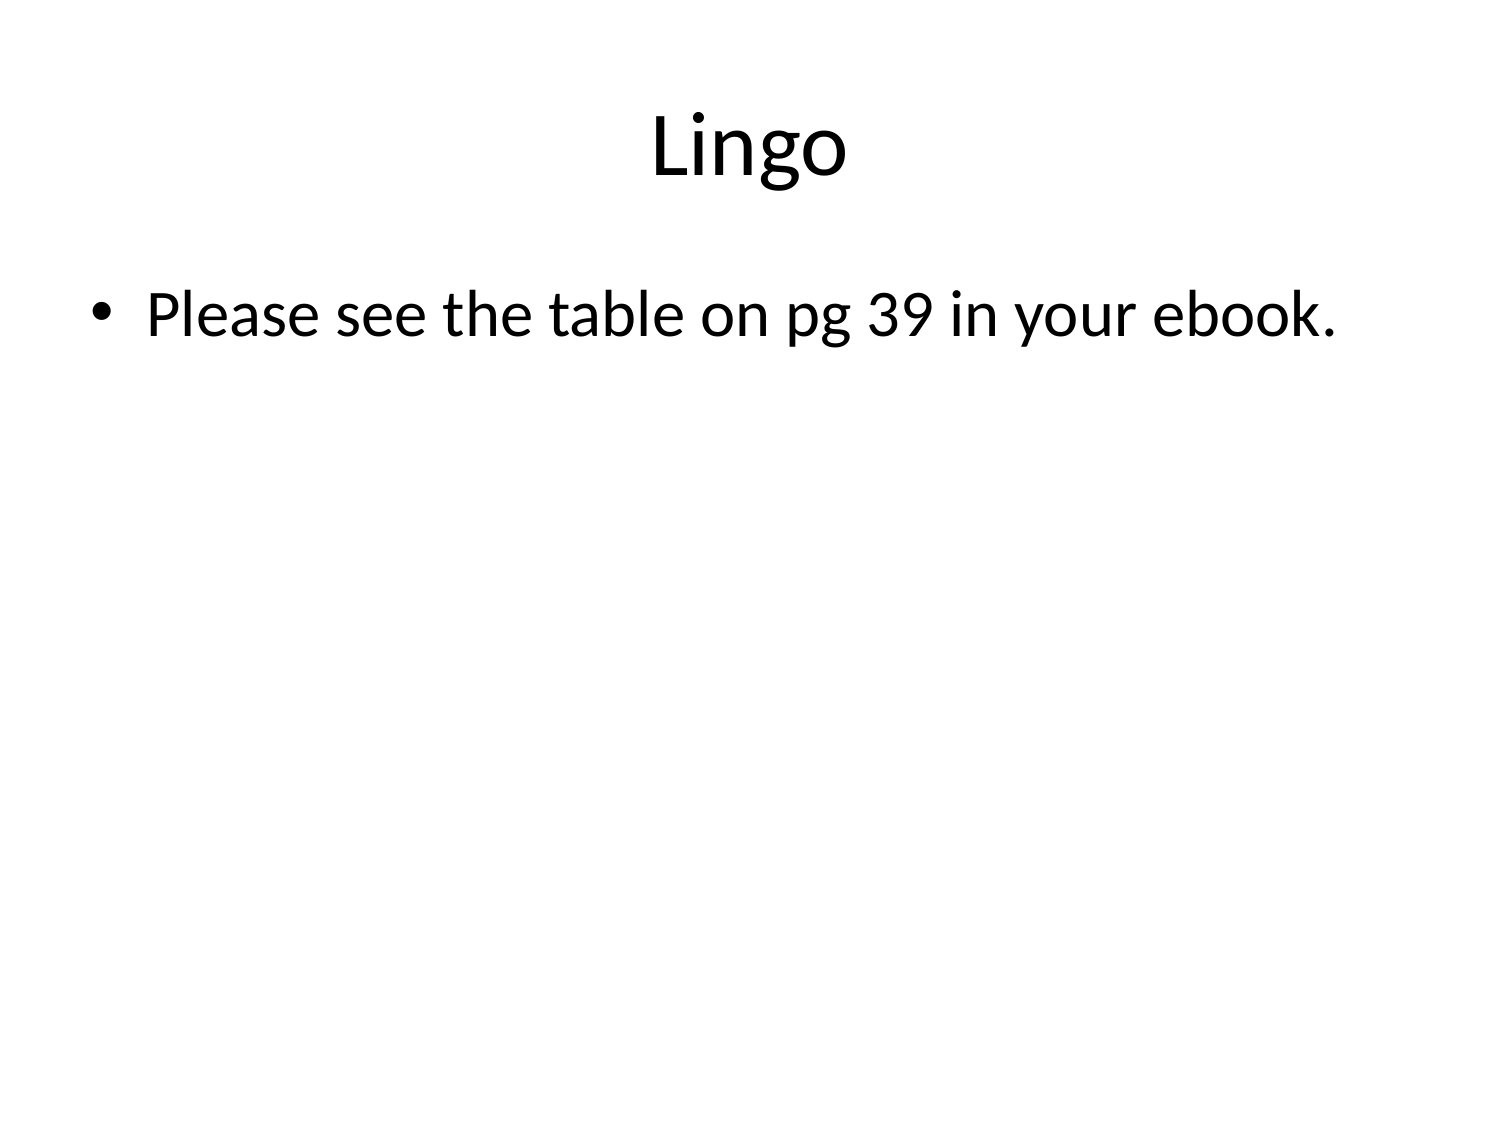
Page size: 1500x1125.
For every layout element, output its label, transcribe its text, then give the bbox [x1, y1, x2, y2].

list Please see the table on pg 39 in your ebook. [75, 262, 1425, 1005]
title Lingo [75, 45, 1425, 233]
